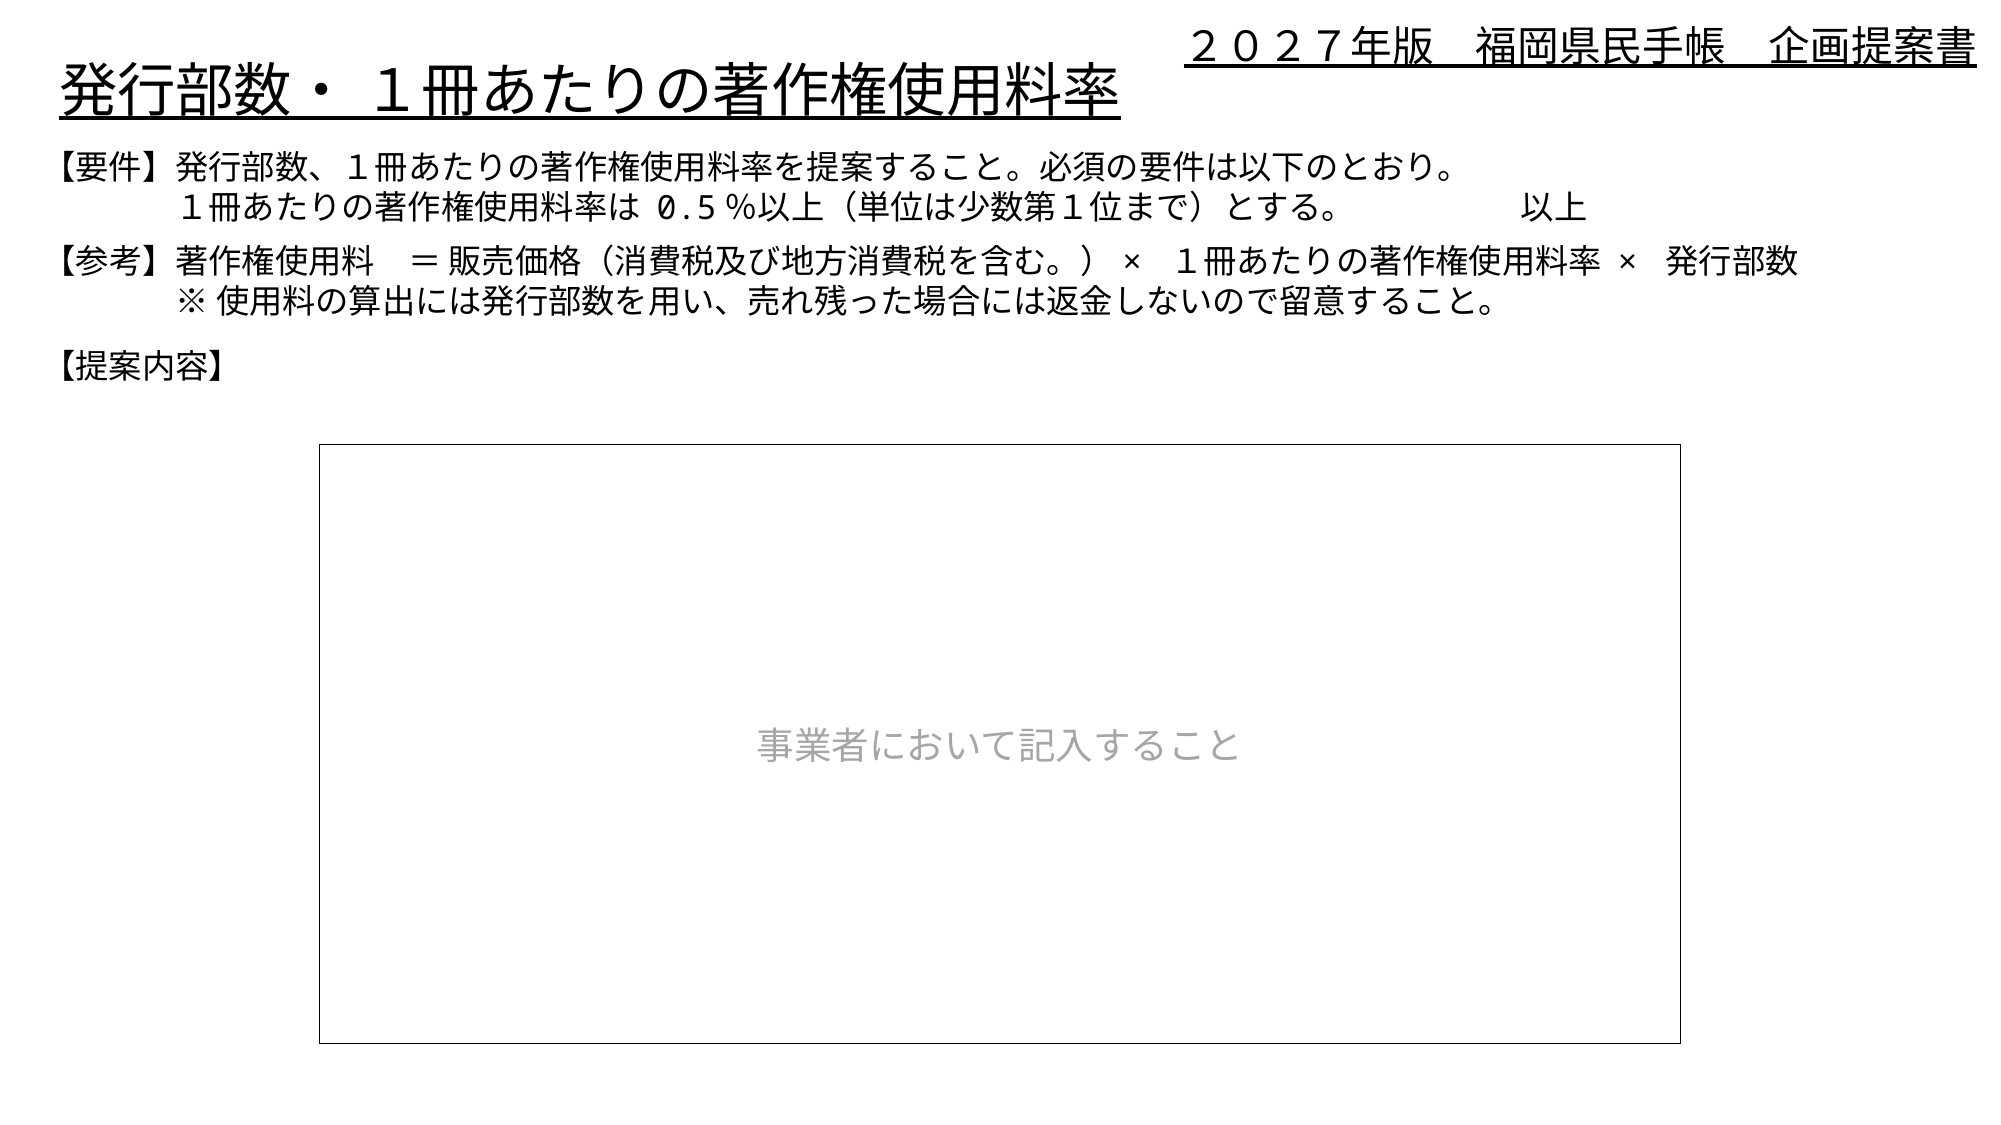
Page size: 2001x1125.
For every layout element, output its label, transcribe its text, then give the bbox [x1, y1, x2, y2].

subtitle 発行部数・ １冊あたりの著作権使用料率 [44, 60, 1361, 126]
text_box 【提案内容】 [27, 327, 1772, 408]
text_box 【要件】発行部数、１冊あたりの著作権使用料率を提案すること。必須の要件は以下のとおり。 １冊あたりの著作権使用料率は 0.5％以上（単位は少数第１位まで）とする。 以上 [27, 139, 1772, 232]
text_box ２０２７年版 福岡県民手帳 企画提案書 [1168, 0, 2000, 96]
text_box 事業者において記入すること [319, 444, 1681, 1044]
text_box 【参考】著作権使用料 ＝ 販売価格（消費税及び地方消費税を含む。）× １冊あたりの著作権使用料率 × 発行部数 ※ 使用料の算出には発行部数を用い、売れ残った場合には返金しないので留意すること。 [27, 232, 1898, 327]
